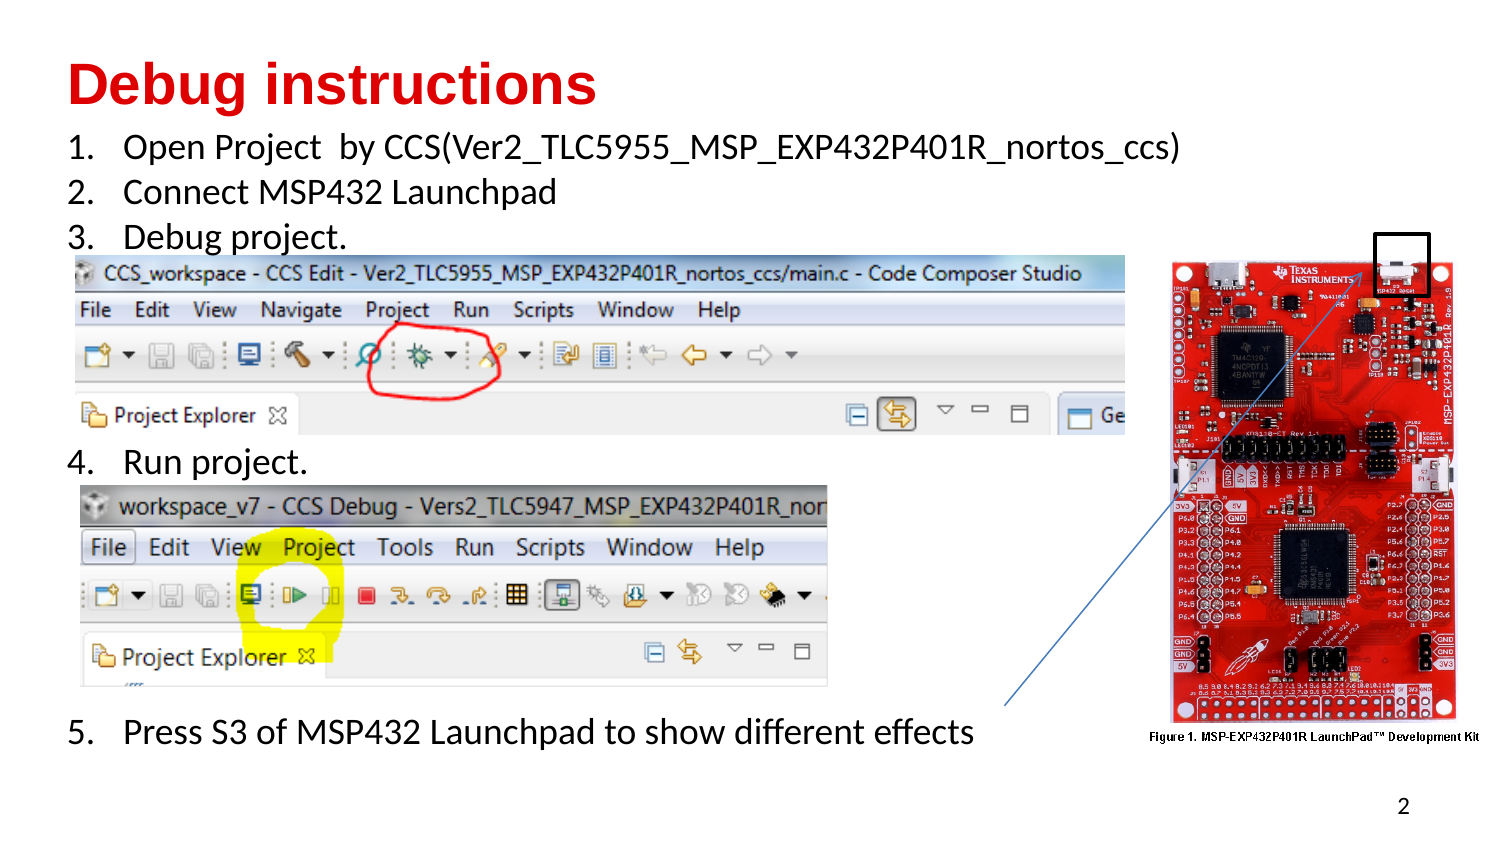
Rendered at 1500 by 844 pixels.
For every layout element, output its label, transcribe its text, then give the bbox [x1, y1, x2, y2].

picture [75, 255, 1125, 435]
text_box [1004, 271, 1363, 707]
picture [79, 485, 829, 688]
text_box [1373, 232, 1431, 253]
text_box Debug instructions [52, 34, 1440, 139]
slide_number 2 [1074, 782, 1425, 827]
text_box Open Project by CCS(Ver2_TLC5955_MSP_EXP432P401R_nortos_ccs) Connect MSP432 Launchpad Debug project. Run project. Press S3 of MSP432 Launchpad to show different effects [52, 139, 1440, 760]
picture [1142, 254, 1484, 745]
